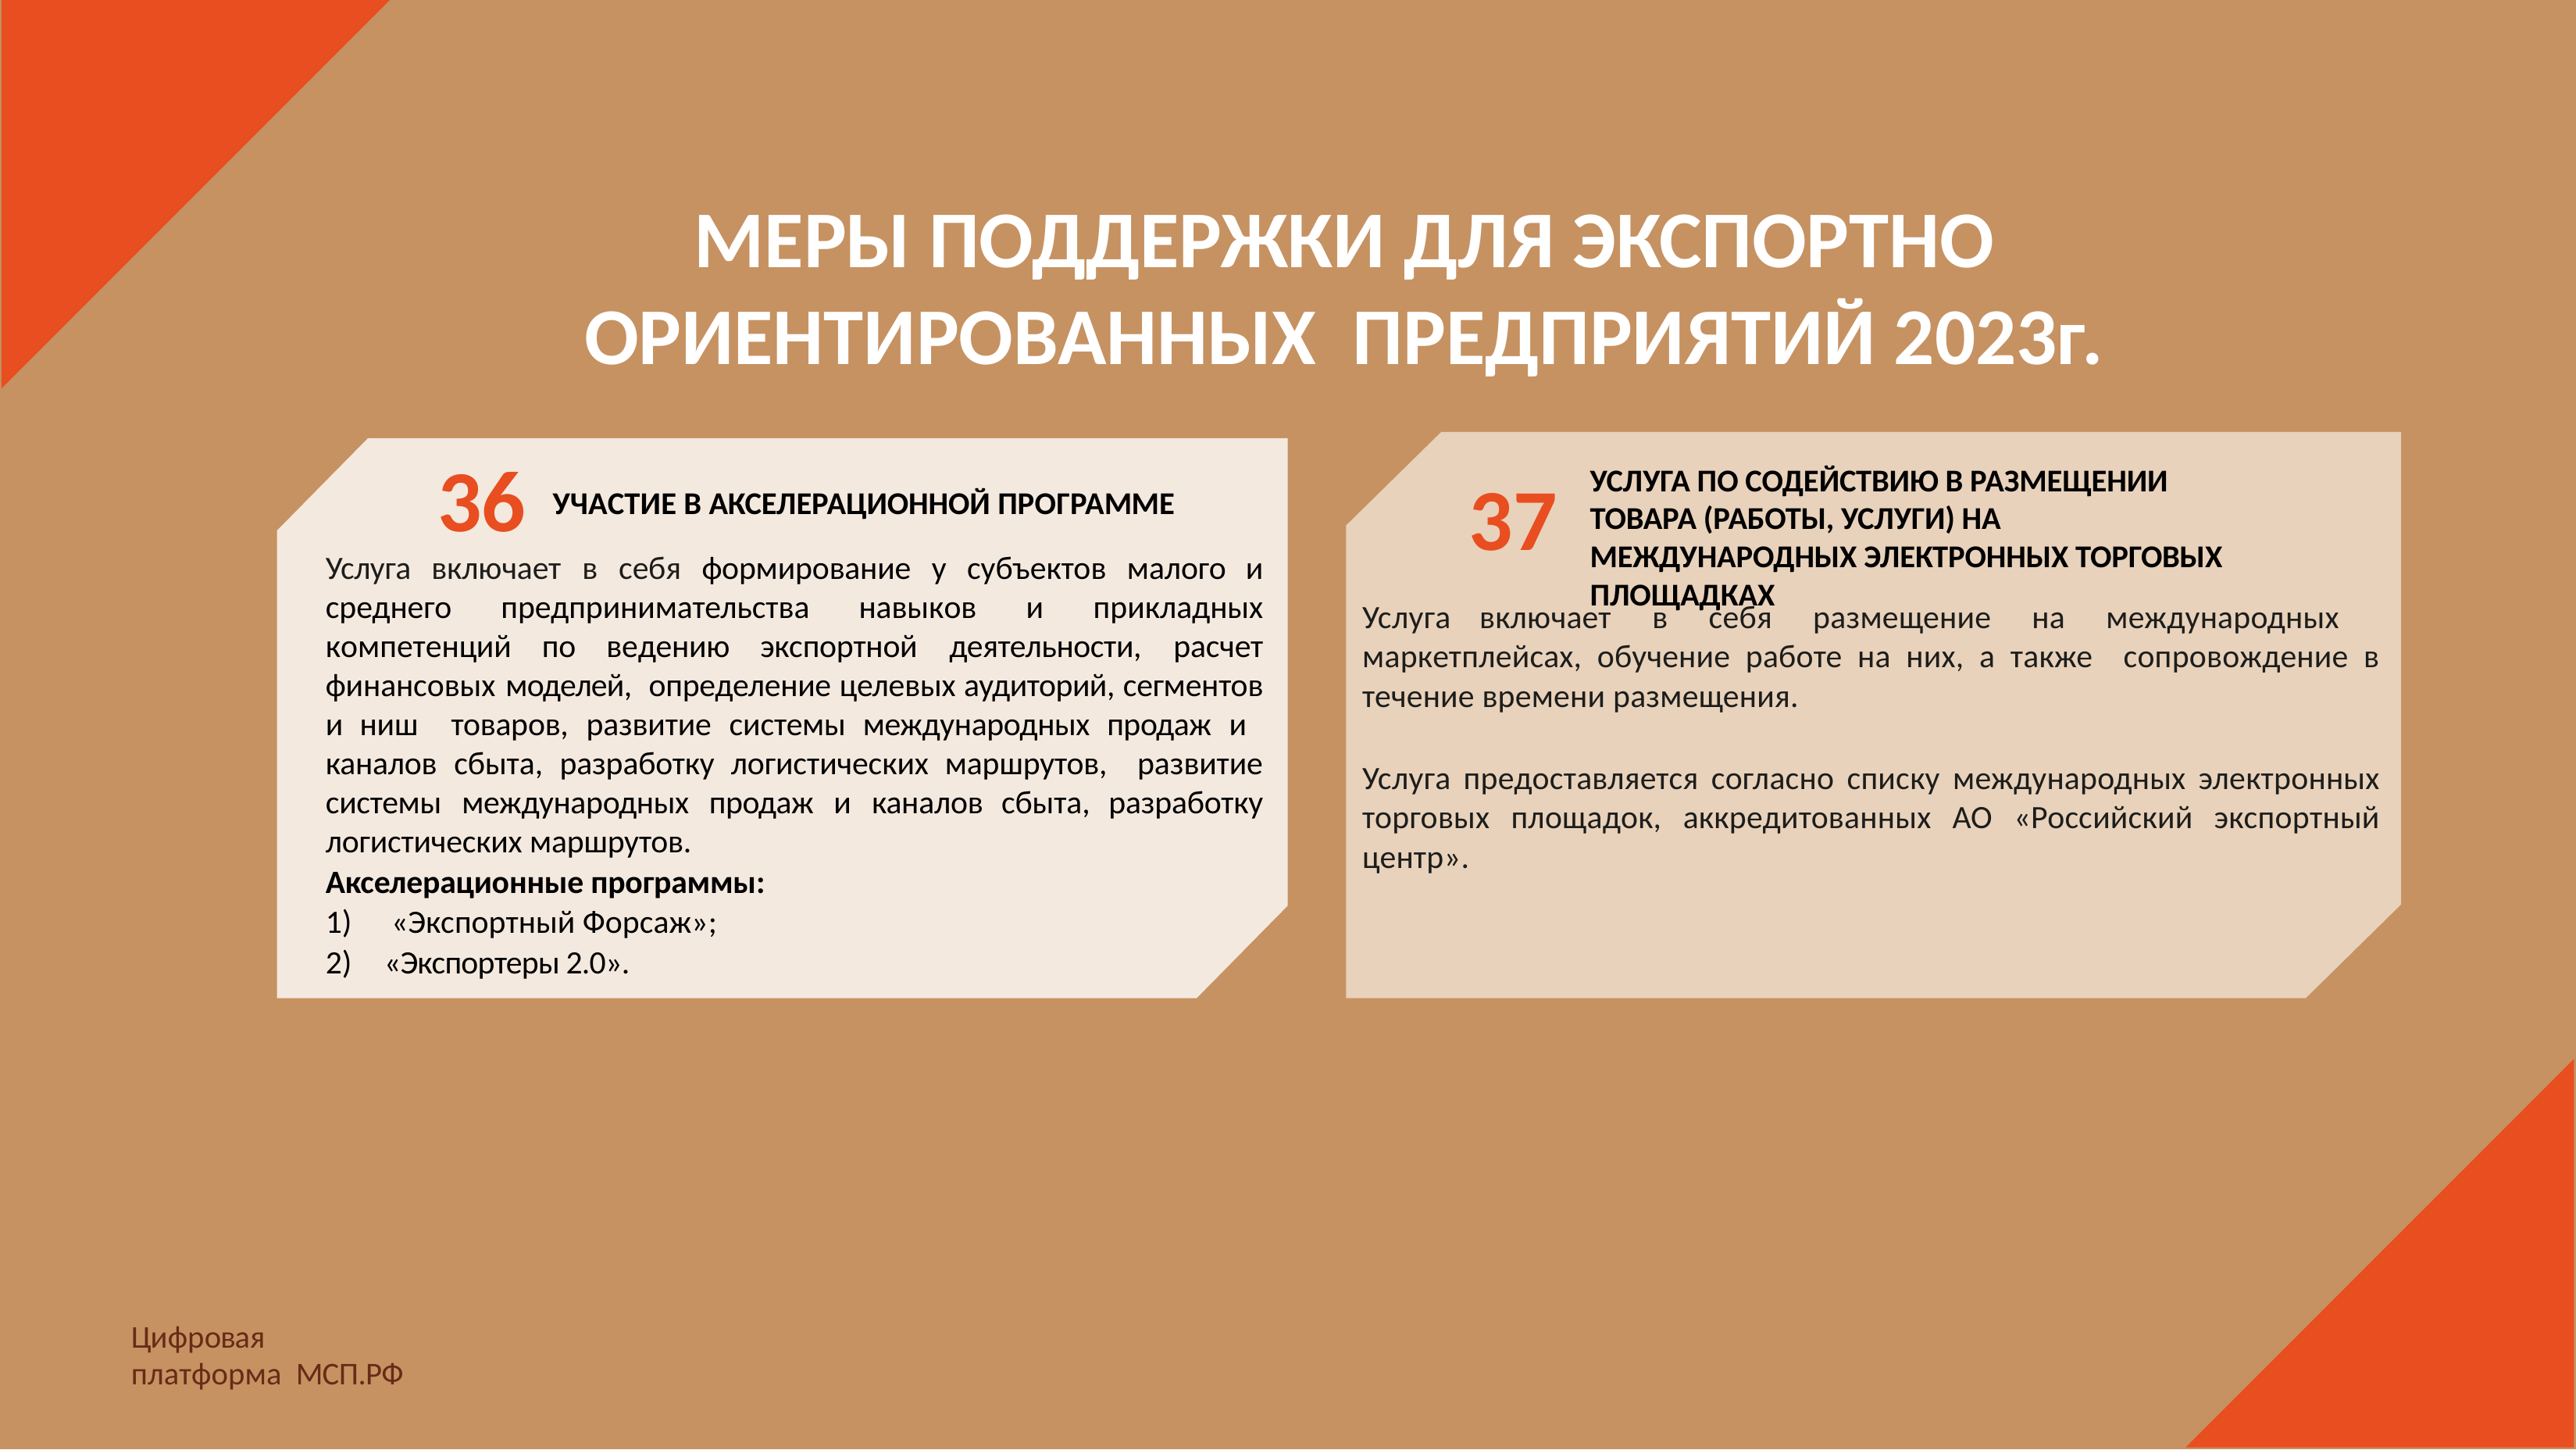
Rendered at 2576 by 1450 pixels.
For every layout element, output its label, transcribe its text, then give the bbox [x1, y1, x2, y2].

text_box Цифровая платформа МСП.РФ [129, 1313, 412, 1391]
text_box МЕРЫ ПОДДЕРЖКИ ДЛЯ ЭКСПОРТНО ОРИЕНТИРОВАННЫХ ПРЕДПРИЯТИЙ 2023г. [323, 185, 2365, 381]
text_box [1346, 431, 2401, 998]
text_box Услуга включает в себя формирование у субъектов малого и среднего предпринимательства навыков и прикладных компетенций по ведению экспортной деятельности, расчет финансовых моделей, определение целевых аудиторий, сегментов и ниш товаров, развитие системы международных продаж и каналов сбыта, разработку логистических маршрутов, развитие системы международных продаж и каналов сбыта, разработку логистических маршрутов. Акселерационные программы: «Экспортный Форсаж»; «Экспортеры 2.0». [323, 545, 1264, 1062]
text_box УЧАСТИЕ В АКСЕЛЕРАЦИОННОЙ ПРОГРАММЕ [551, 481, 1341, 521]
text_box [1, 0, 391, 389]
text_box [2185, 1059, 2574, 1448]
text_box 37 [1467, 461, 1560, 568]
text_box УСЛУГА ПО СОДЕЙСТВИЮ В РАЗМЕЩЕНИИ ТОВАРА (РАБОТЫ, УСЛУГИ) НА МЕЖДУНАРОДНЫХ ЭЛЕКТРОННЫХ ТОРГОВЫХ ПЛОЩАДКАХ [1588, 451, 2271, 594]
text_box [277, 438, 1288, 998]
text_box 36 [435, 443, 528, 545]
list Услуга включает в себя размещение на международных маркетплейсах, обучение работе на них, а также сопровождение в течение времени размещения. Услуга предоставляется согласно списку международных электронных торговых площадок, аккредитованных АО «Российский экспортный центр». [1361, 594, 2382, 1425]
